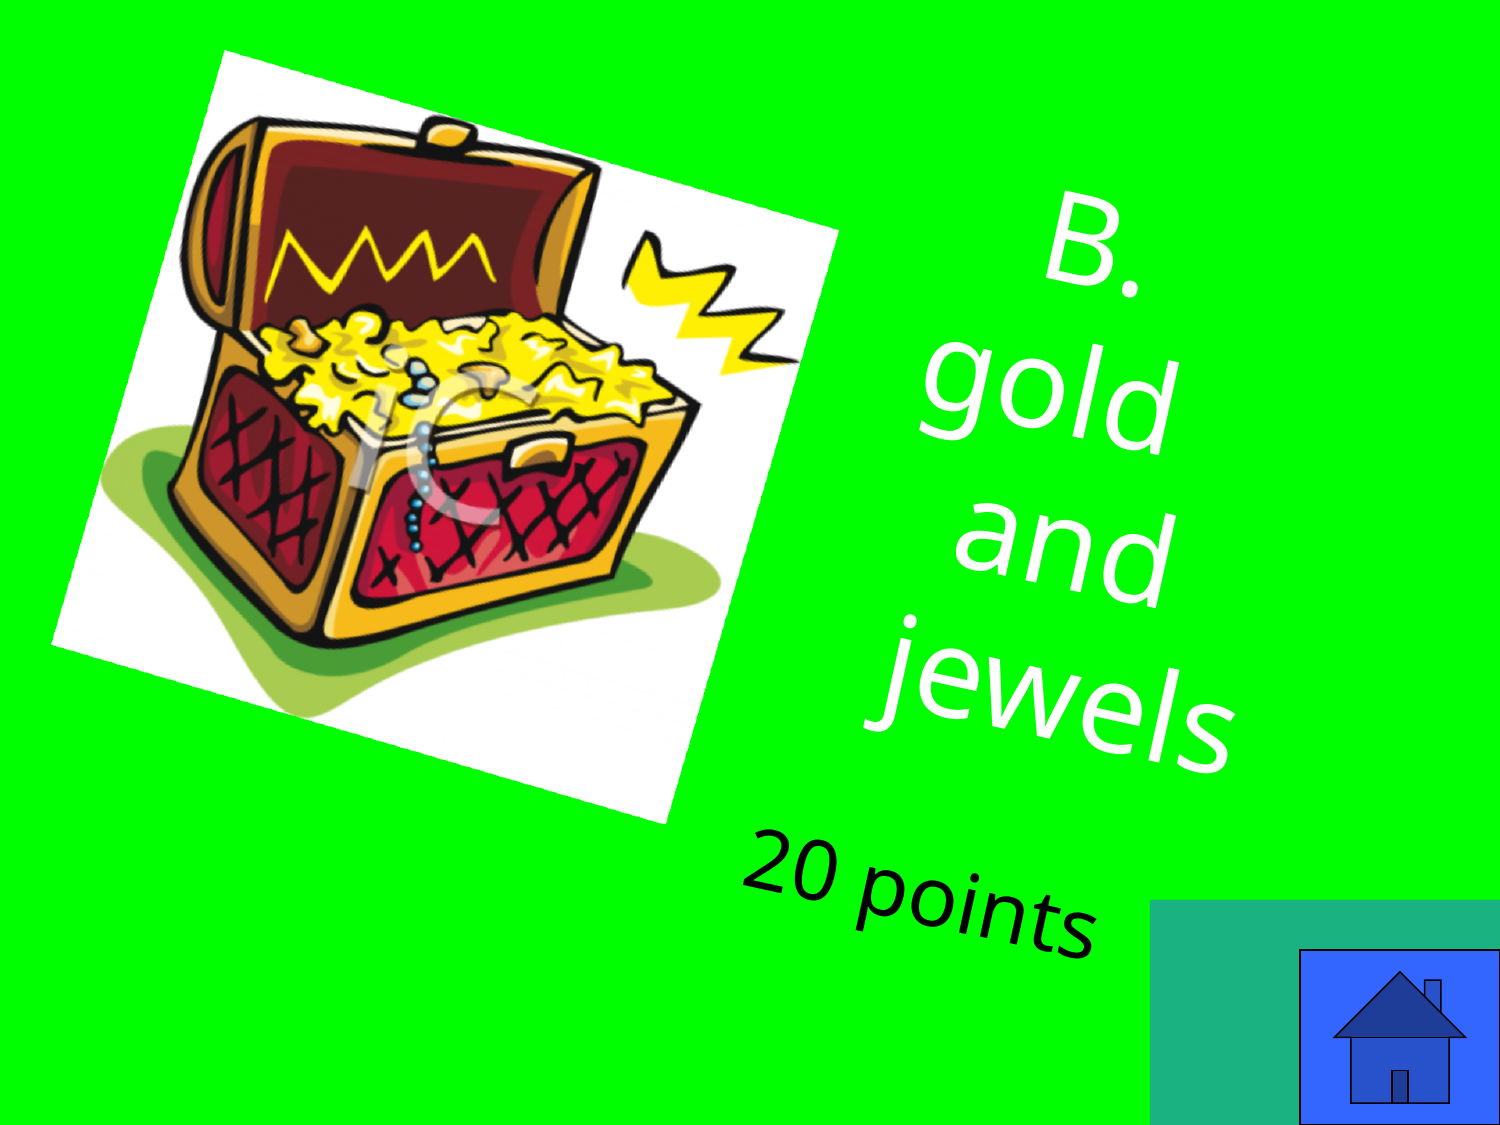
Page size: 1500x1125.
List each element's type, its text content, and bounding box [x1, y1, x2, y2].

text_box [1299, 950, 1500, 1125]
text_box [1149, 899, 1500, 1125]
text_box B. gold and jewels 20 points [569, 75, 1429, 1023]
picture [52, 51, 838, 823]
